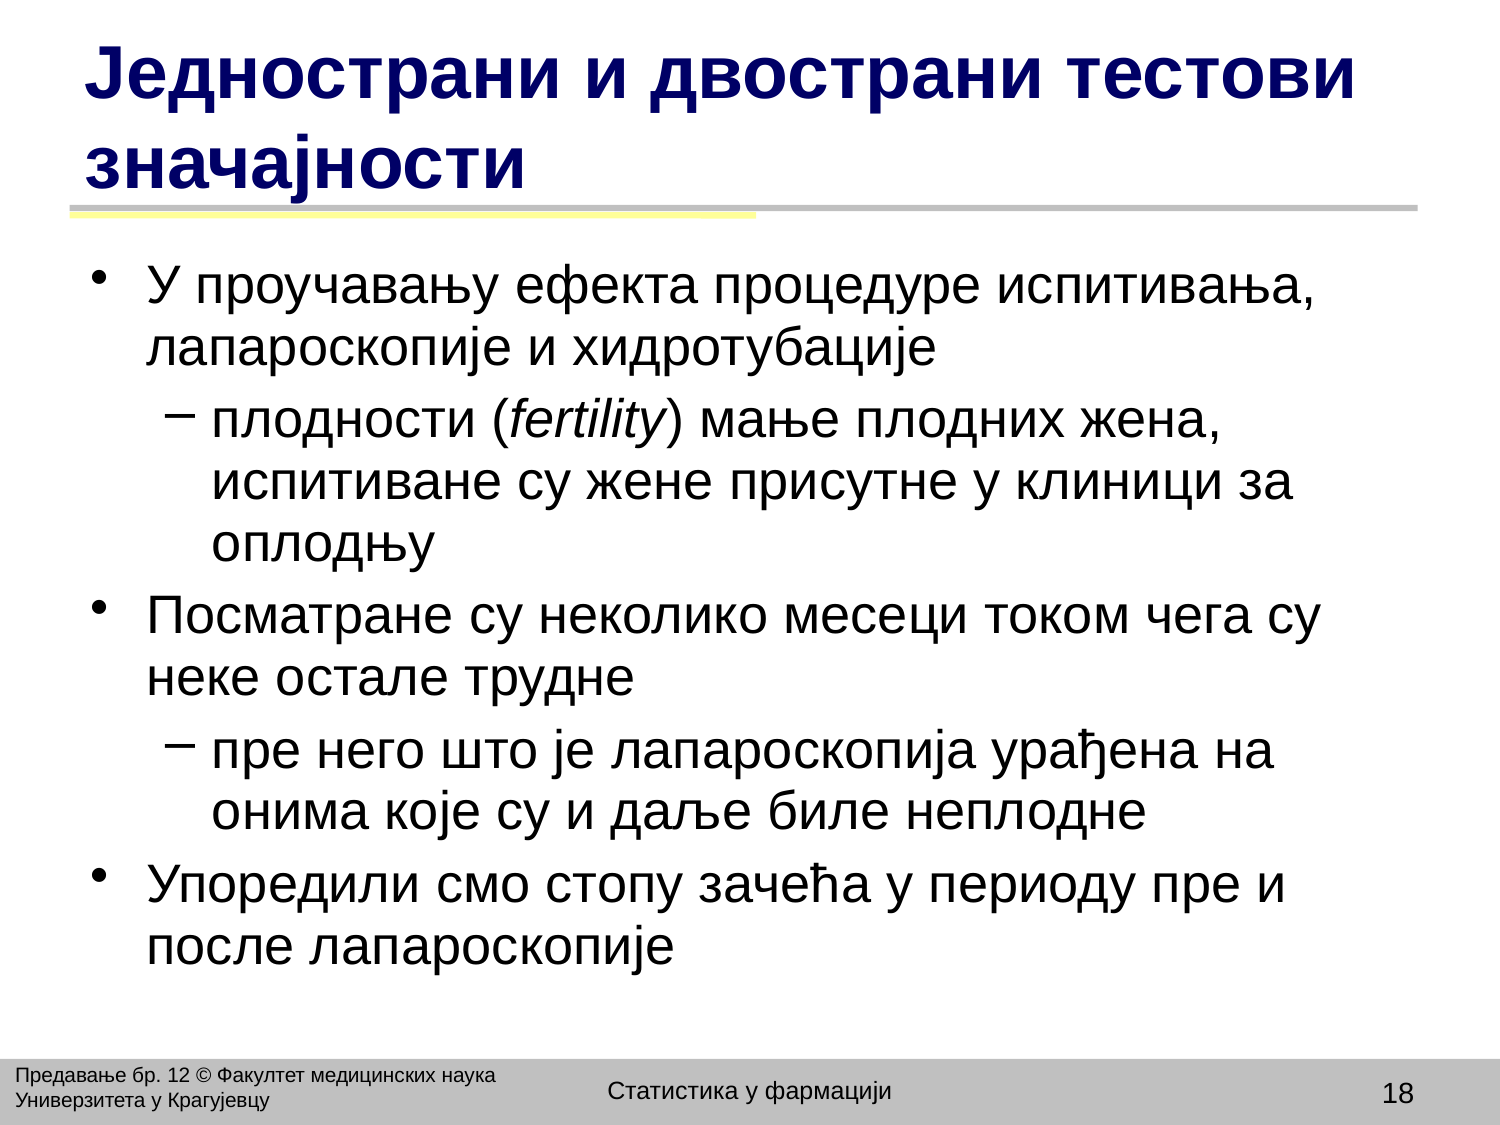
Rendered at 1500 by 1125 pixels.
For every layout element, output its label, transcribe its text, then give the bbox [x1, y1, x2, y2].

slide_number 18 [1079, 1066, 1430, 1125]
slide_number Предавање бр. 12 © Факултет медицинских наука Универзитета у Крагујевцу [0, 1053, 621, 1108]
title Jеднострани и двострани тестови значајности [69, 19, 1426, 208]
list У проучавању ефекта процедуре испитивања, лапароскопије и хидротубације плодности (fertility) мање плодних жена, испитиване су жене присутне у клиници за оплодњу Посматране су неколико месеци током чега су неке остале трудне пре него што је лапароскопија урађена на онима које су и даље биле неплодне Упоредили смо стопу зачећа у периоду пре и после лапароскопије [74, 246, 1426, 1023]
footer Статистика у фармацији [512, 1066, 988, 1125]
